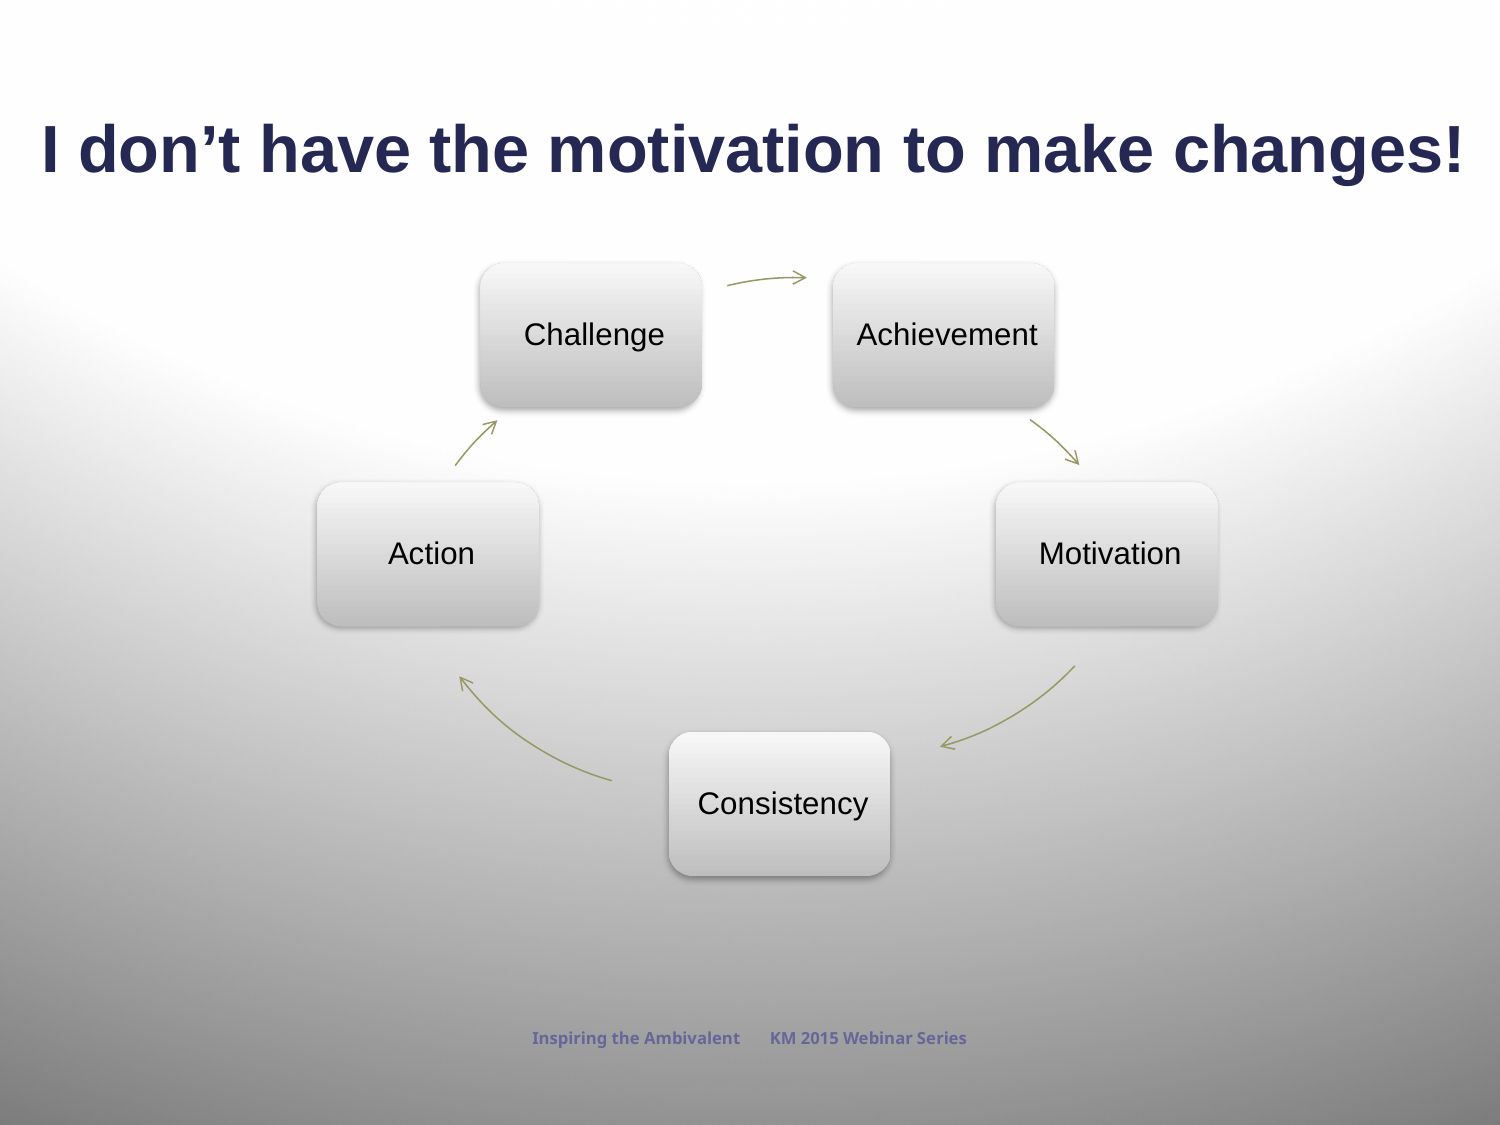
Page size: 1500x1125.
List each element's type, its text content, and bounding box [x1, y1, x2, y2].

picture [0, 0, 1500, 1125]
footer Inspiring the Ambivalent KM 2015 Webinar Series [512, 1024, 988, 1103]
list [112, 224, 1388, 901]
title I don’t have the motivation to make changes! [17, 71, 1491, 220]
